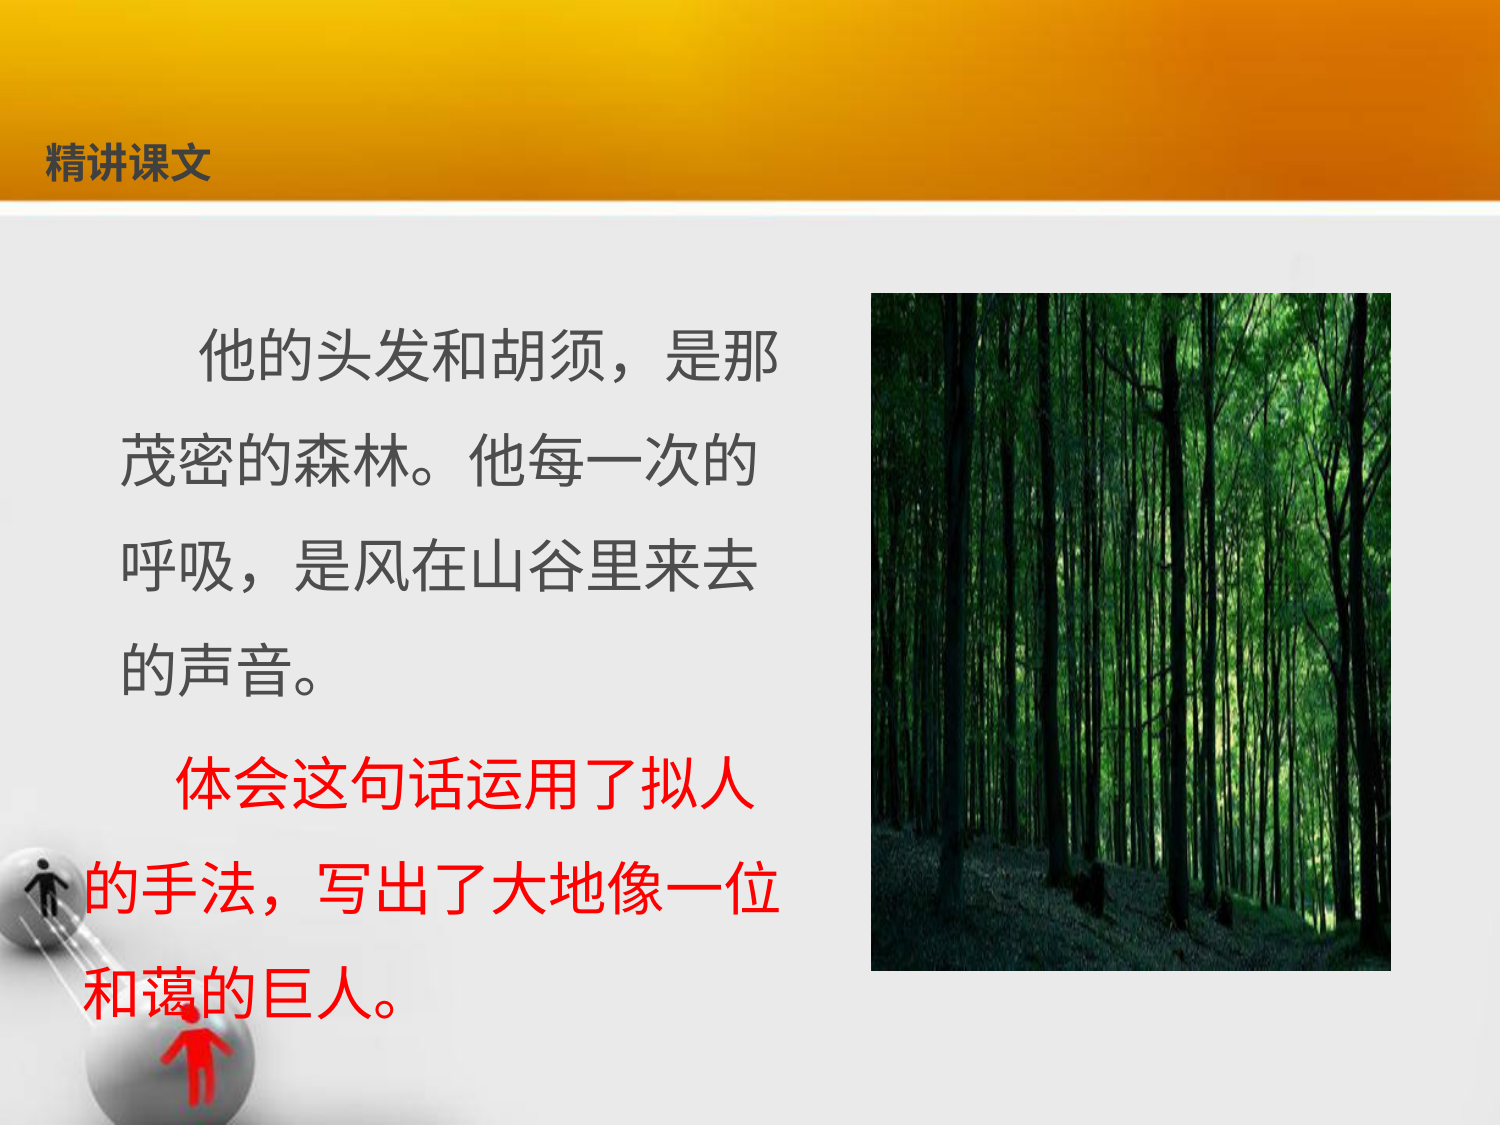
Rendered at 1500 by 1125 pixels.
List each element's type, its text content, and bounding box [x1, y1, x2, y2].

picture [0, 0, 1500, 1125]
text_box 他的头发和胡须，是那茂密的森林。他每一次的呼吸，是风在山谷里来去的声音。 [104, 277, 804, 705]
text_box 体会这句话运用了拟人的手法，写出了大地像一位和蔼的巨人。 [67, 705, 820, 1035]
text_box 精讲课文 [30, 129, 228, 195]
